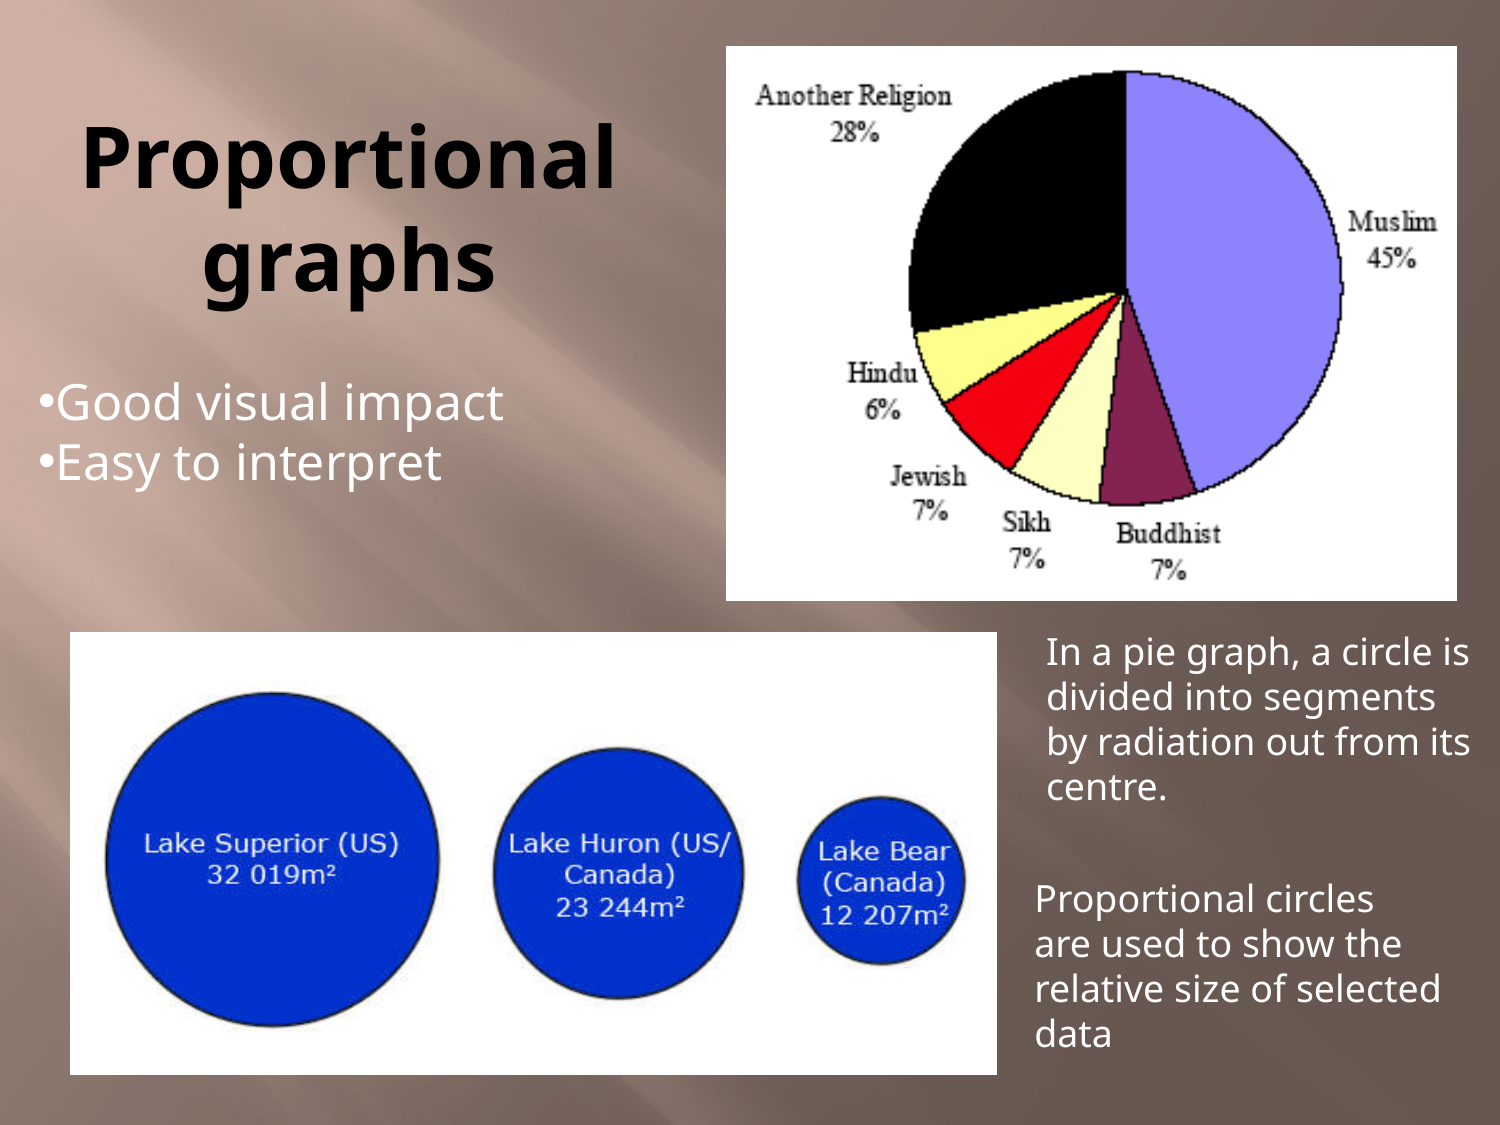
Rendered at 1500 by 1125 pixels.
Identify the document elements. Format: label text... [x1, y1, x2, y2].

text_box In a pie graph, a circle is divided into segments by radiation out from its centre. [1031, 621, 1500, 816]
text_box Good visual impact Easy to interpret [23, 363, 610, 498]
picture [726, 46, 1457, 601]
title Proportional graphs [0, 46, 699, 366]
picture [70, 632, 998, 1076]
text_box Proportional circles are used to show the relative size of selected data [1041, 867, 1465, 1062]
